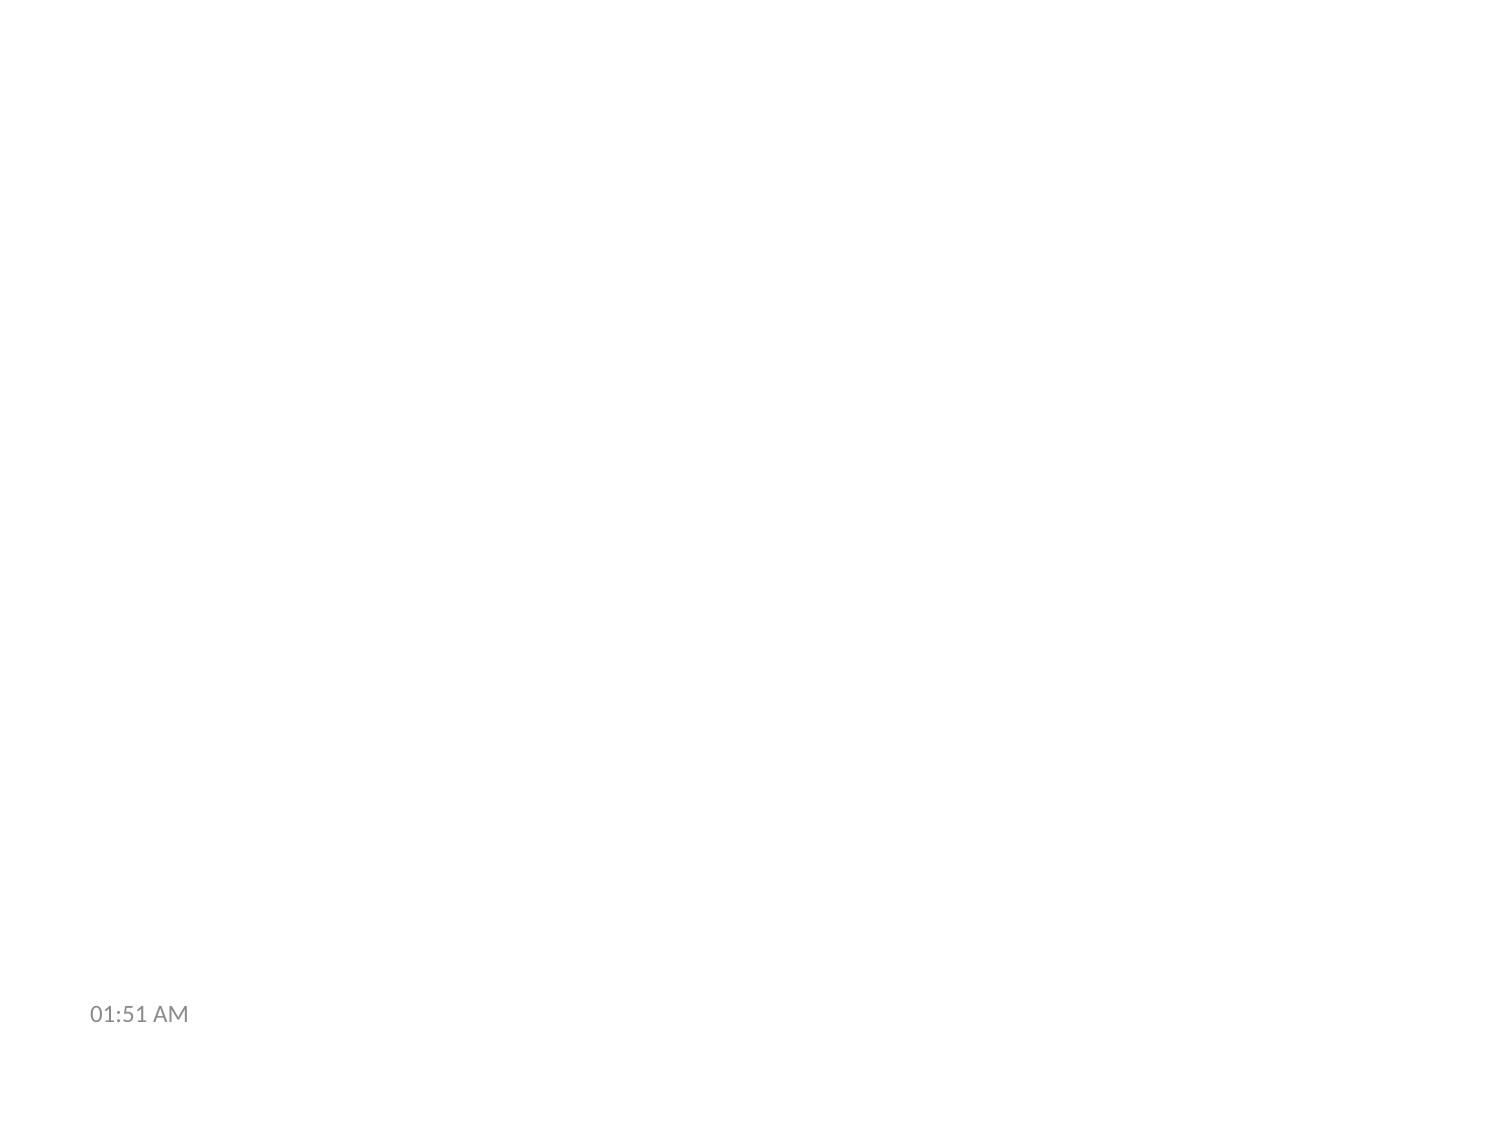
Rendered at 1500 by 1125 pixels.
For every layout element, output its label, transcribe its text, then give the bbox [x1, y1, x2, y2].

text_box 3:35 PM [75, 982, 425, 1043]
